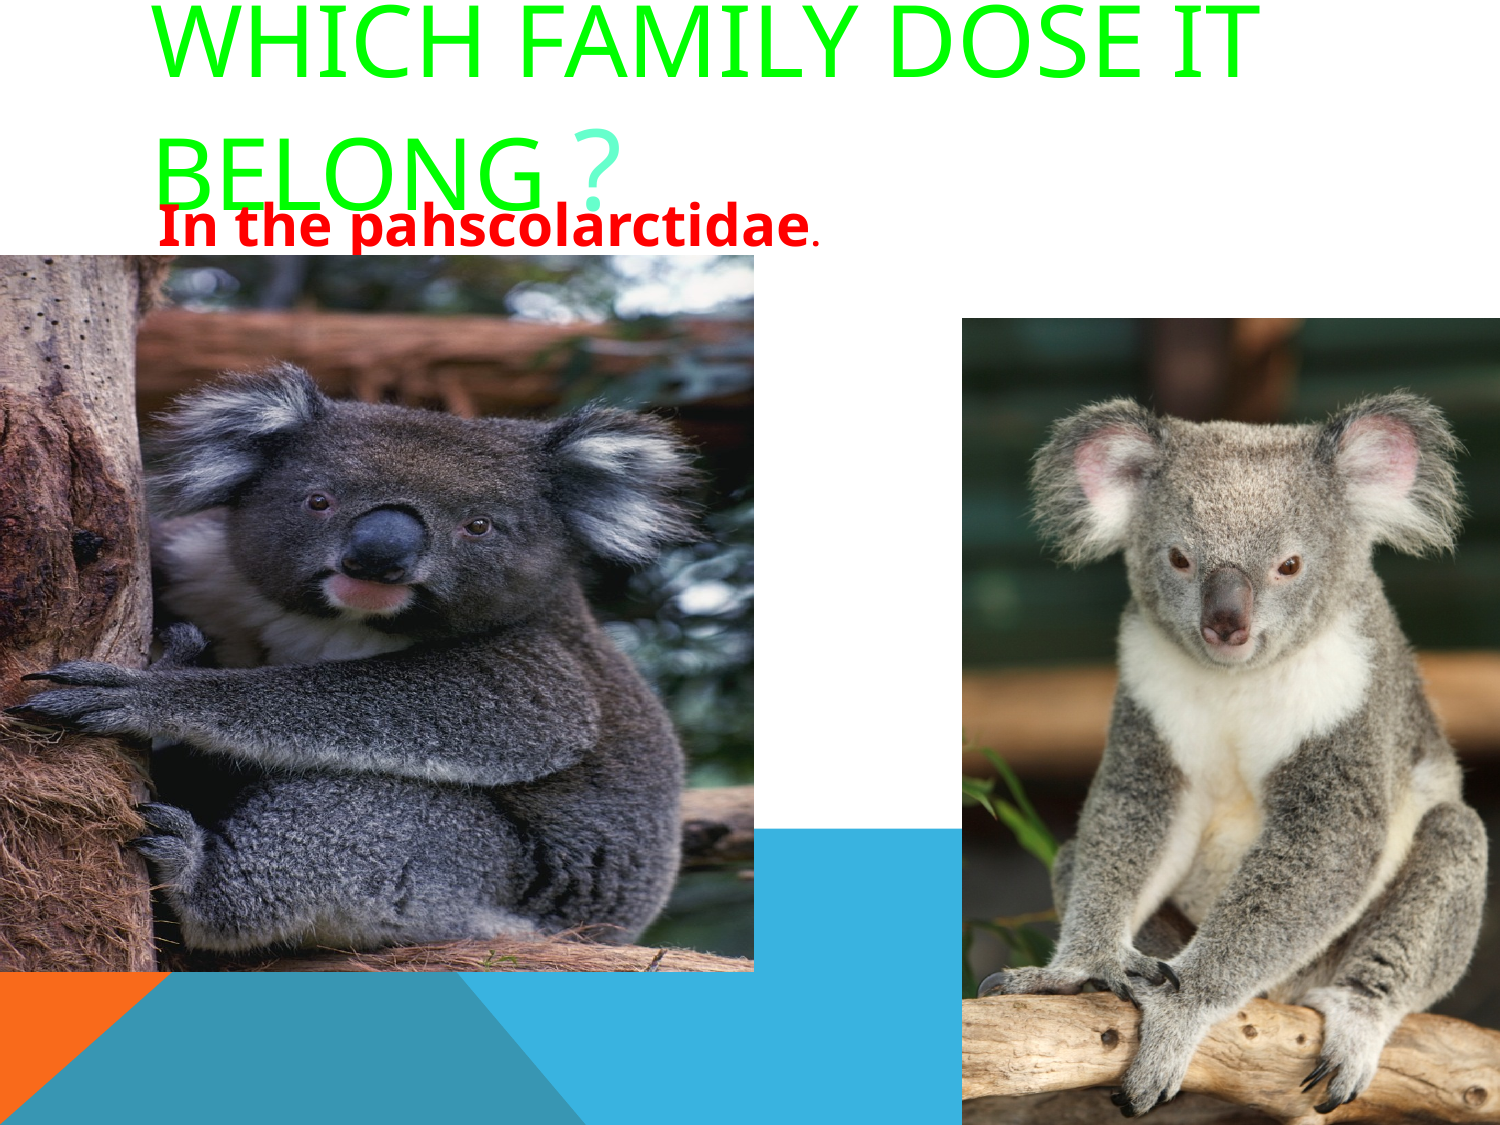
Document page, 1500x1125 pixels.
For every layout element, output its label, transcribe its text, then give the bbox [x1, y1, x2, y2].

title Which family dose it belong ? [135, 60, 1369, 150]
picture [962, 318, 1500, 1125]
list In the pahscolarctidae. [135, 180, 1369, 768]
picture [0, 255, 754, 972]
